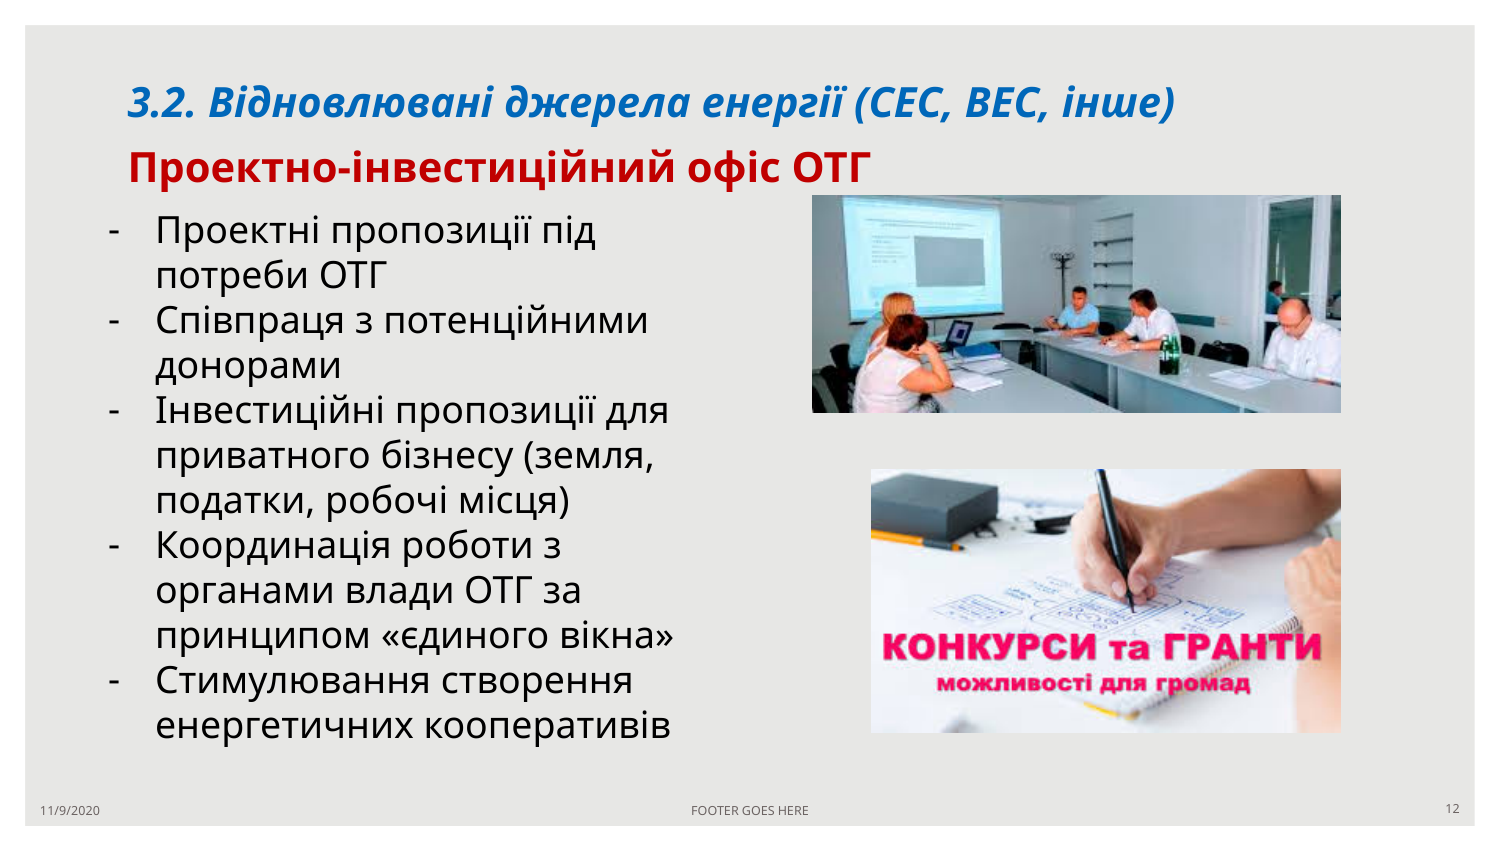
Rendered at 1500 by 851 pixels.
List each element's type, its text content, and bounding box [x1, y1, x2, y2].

picture [812, 195, 1341, 413]
picture [871, 469, 1341, 733]
title 3.2. Відновлювані джерела енергії (СЕС, ВЕС, інше) [112, 68, 1388, 133]
slide_number ‹#› [1125, 794, 1475, 826]
list Проектно-інвестиційний офіс ОТГ [112, 133, 1388, 659]
text_box Проектні пропозиції під потреби ОТГ Співпраця з потенційними донорами Інвестиційні пропозиції для приватного бізнесу (земля, податки, робочі місця) Координація роботи з органами влади ОТГ за принципом «єдиного вікна» Стимулювання створення енергетичних кооперативів [93, 198, 703, 759]
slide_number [24, 794, 375, 826]
footer FOOTER GOES HERE [512, 794, 988, 826]
